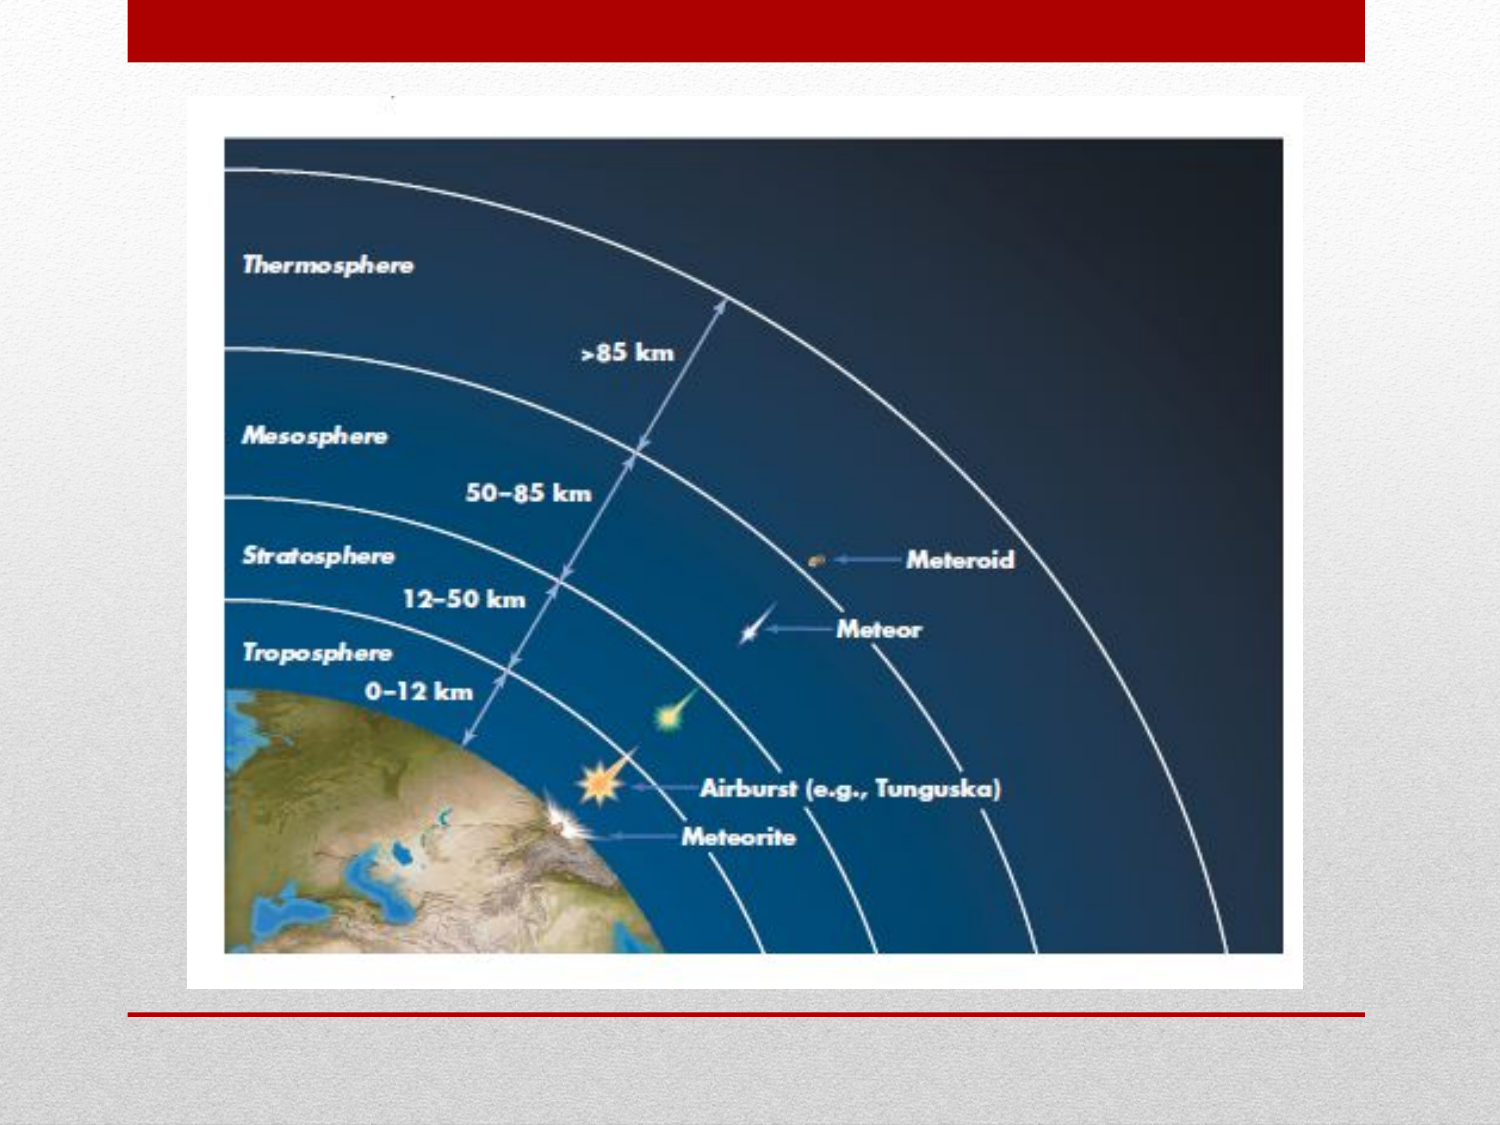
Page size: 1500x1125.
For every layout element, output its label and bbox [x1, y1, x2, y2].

picture [186, 95, 1304, 989]
